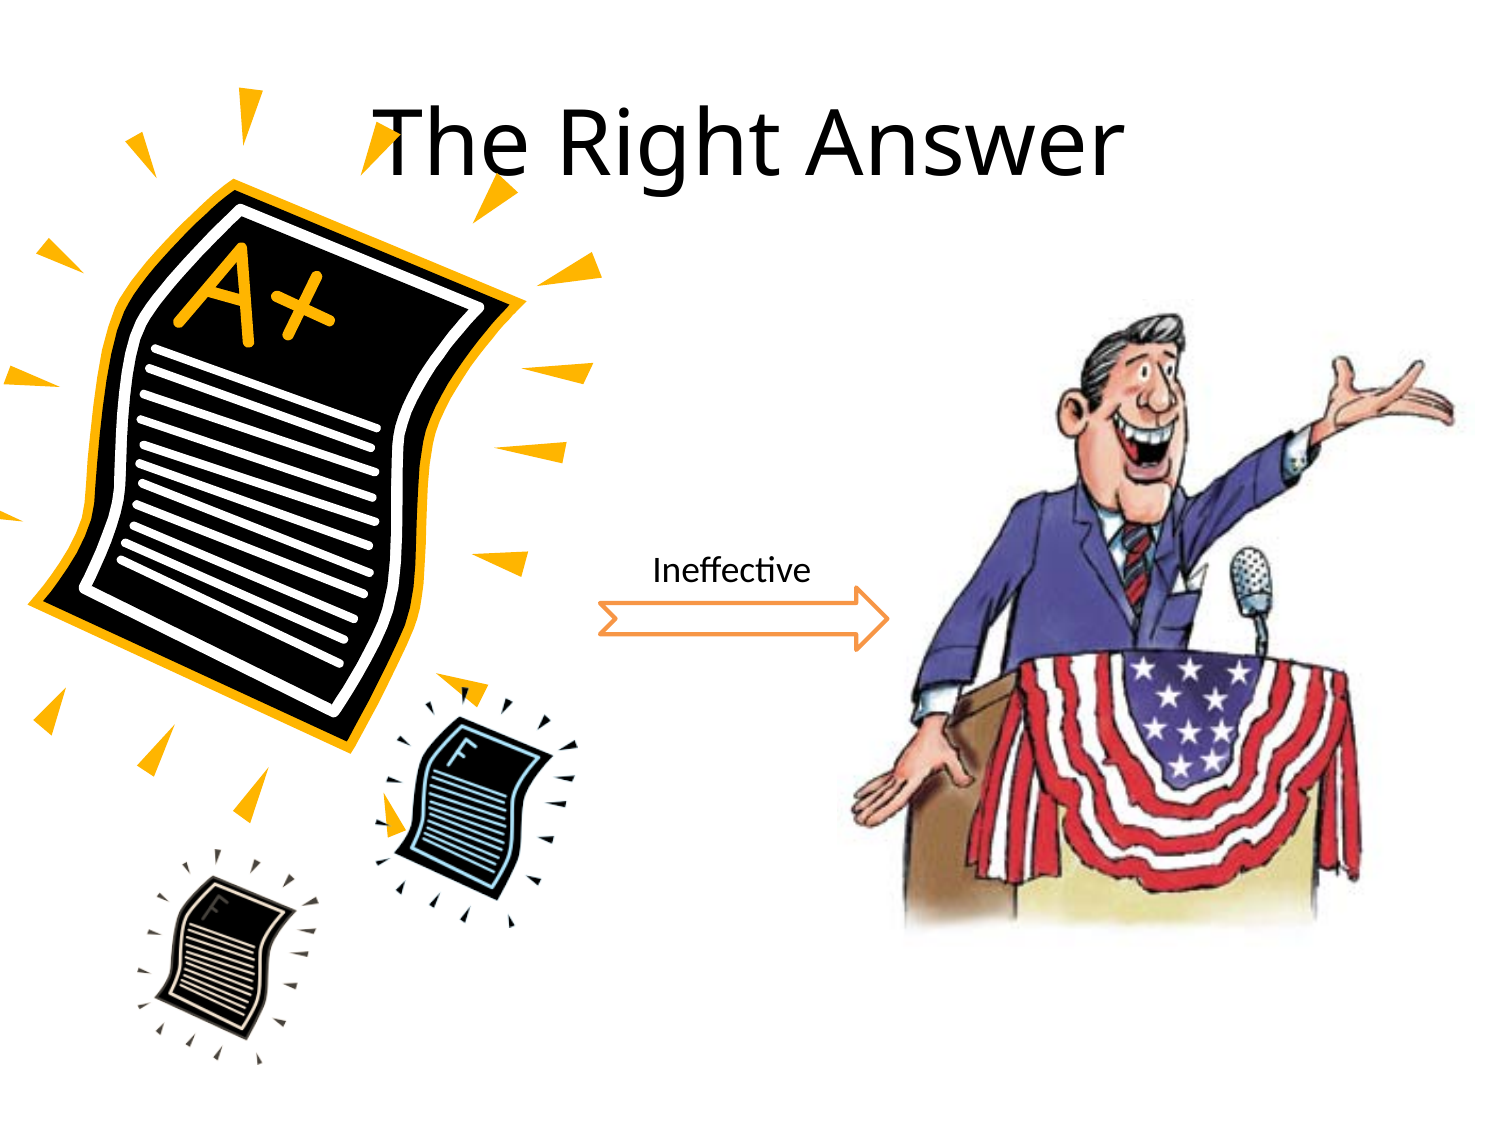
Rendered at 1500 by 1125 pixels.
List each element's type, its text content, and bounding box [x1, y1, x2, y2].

text_box Ineffective [637, 537, 832, 598]
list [137, 849, 319, 1066]
picture [0, 87, 603, 928]
picture [837, 299, 1476, 957]
title The Right Answer [75, 45, 1425, 233]
text_box [606, 600, 832, 637]
